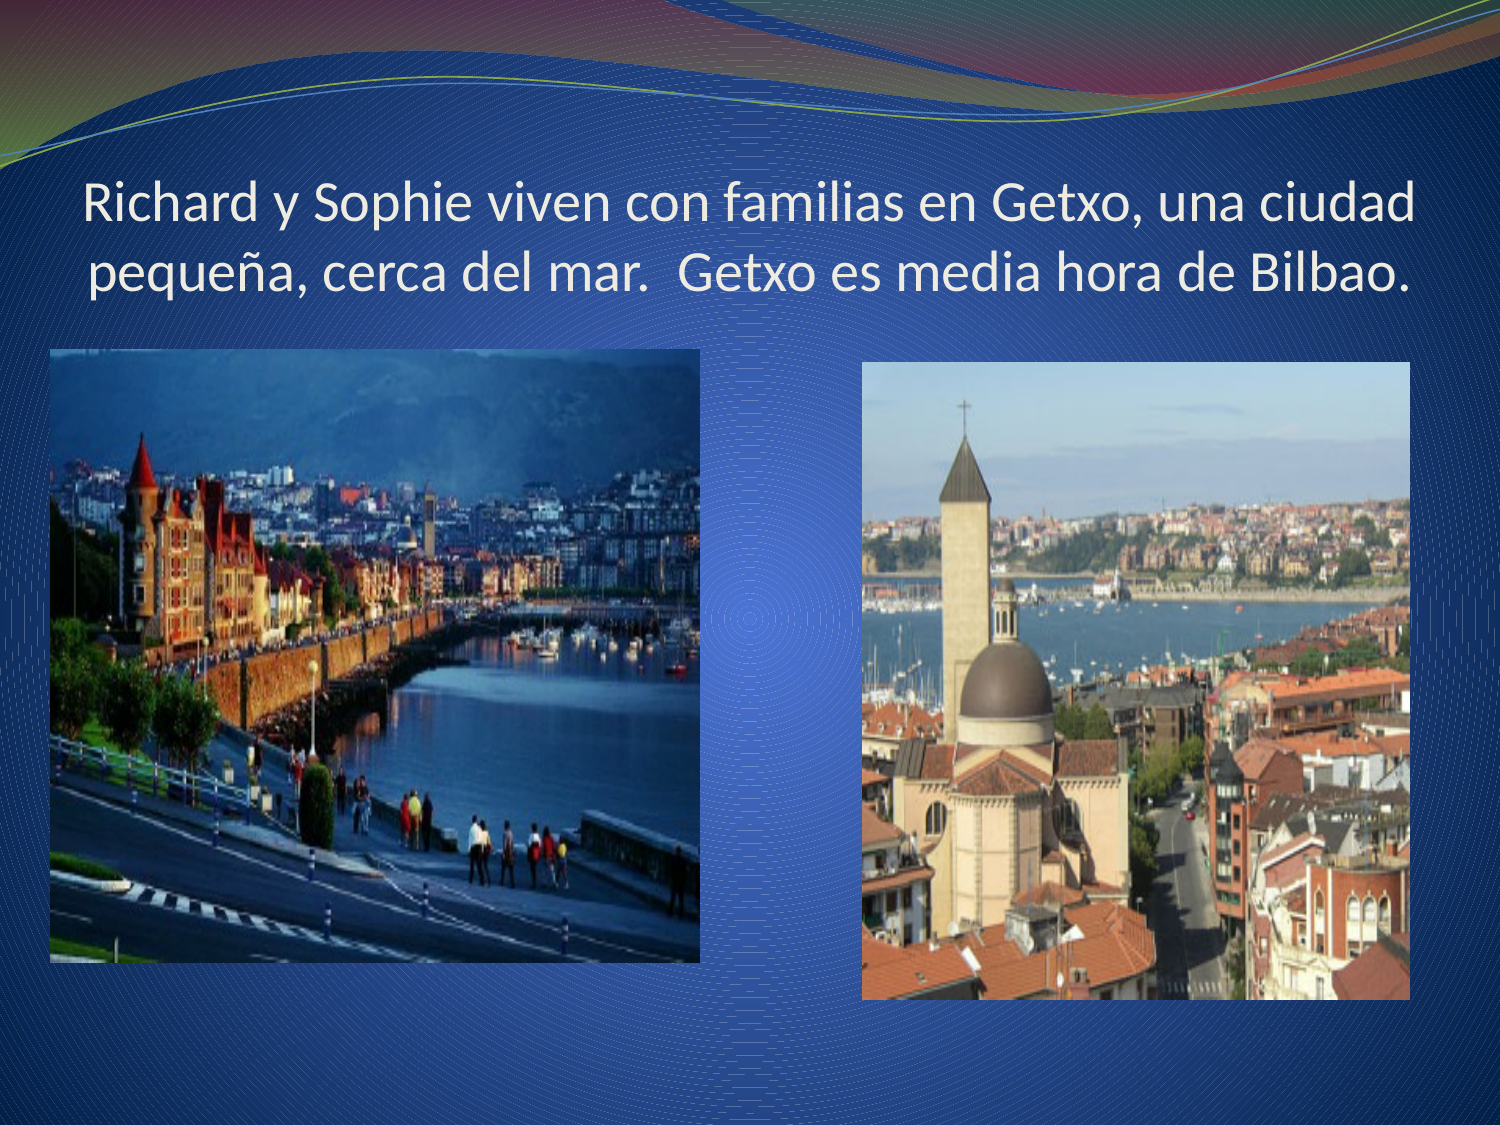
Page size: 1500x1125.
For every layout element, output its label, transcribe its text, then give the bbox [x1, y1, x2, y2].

picture [862, 362, 1410, 1001]
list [49, 349, 701, 963]
title Richard y Sophie viven con familias en Getxo, una ciudad pequeña, cerca del mar. Getxo es media hora de Bilbao. [75, 115, 1425, 303]
